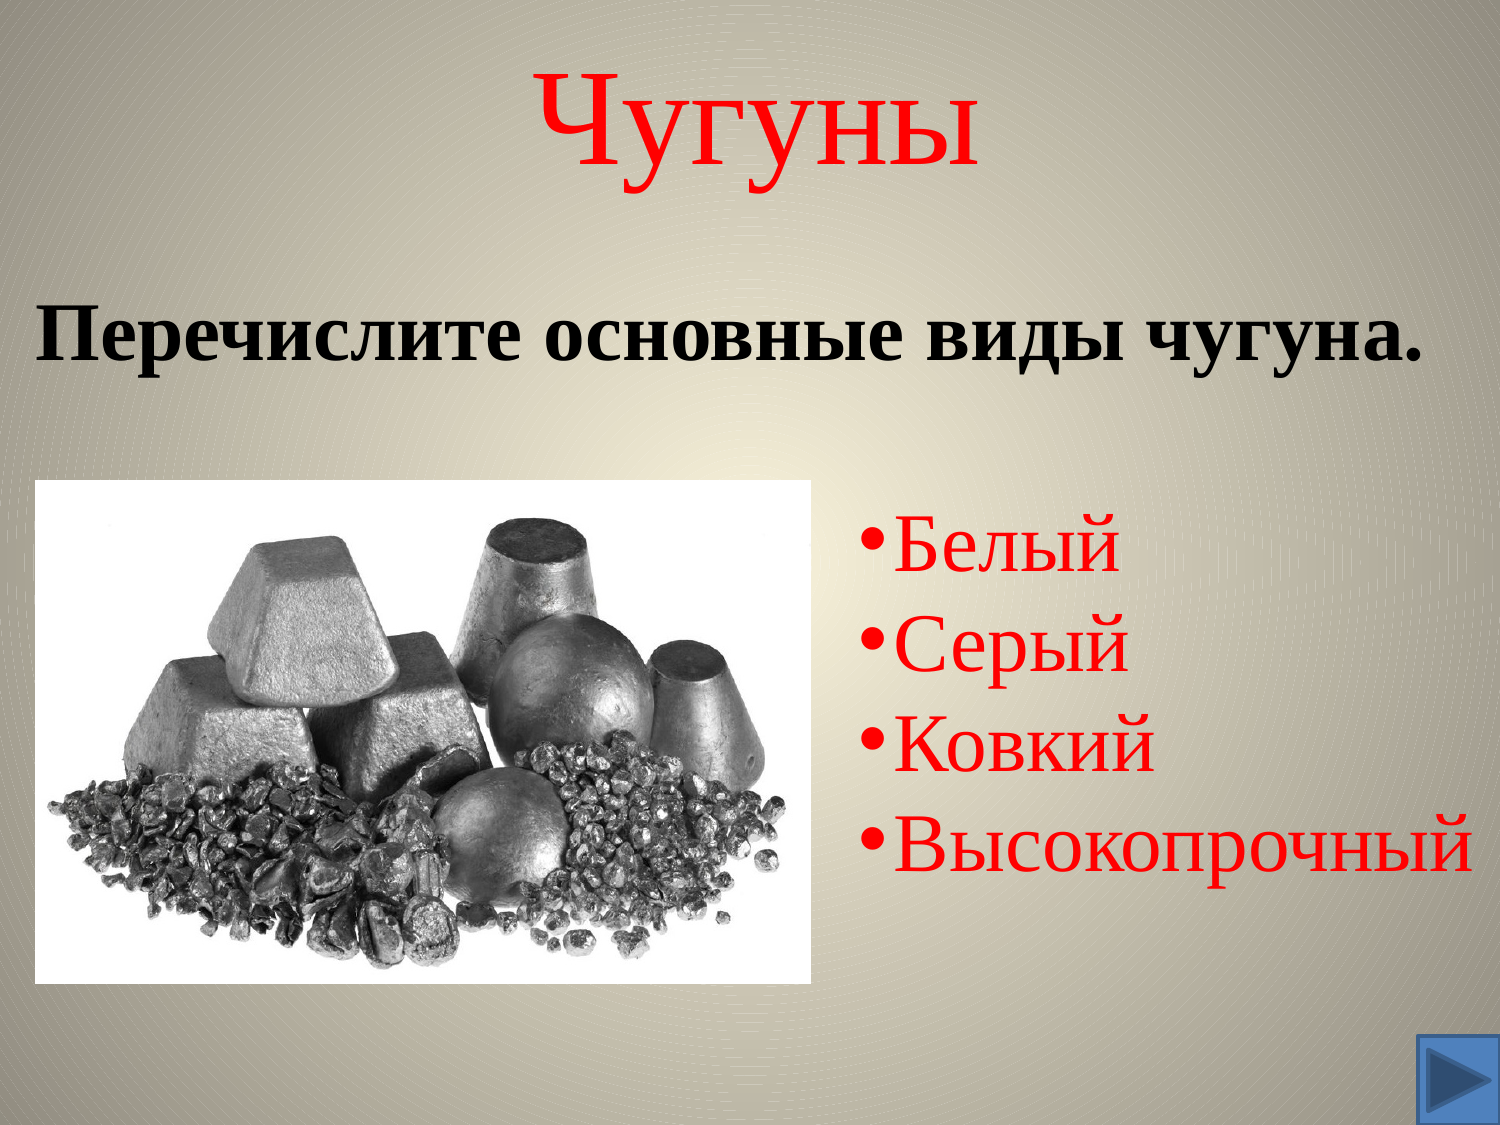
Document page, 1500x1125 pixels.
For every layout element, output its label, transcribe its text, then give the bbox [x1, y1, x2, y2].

text_box Перечислите основные виды чугуна. [0, 269, 1500, 385]
title Чугуны [81, 34, 1433, 200]
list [34, 480, 812, 984]
text_box [1416, 1034, 1500, 1125]
text_box Белый Серый Ковкий Высокопрочный [843, 480, 1500, 996]
